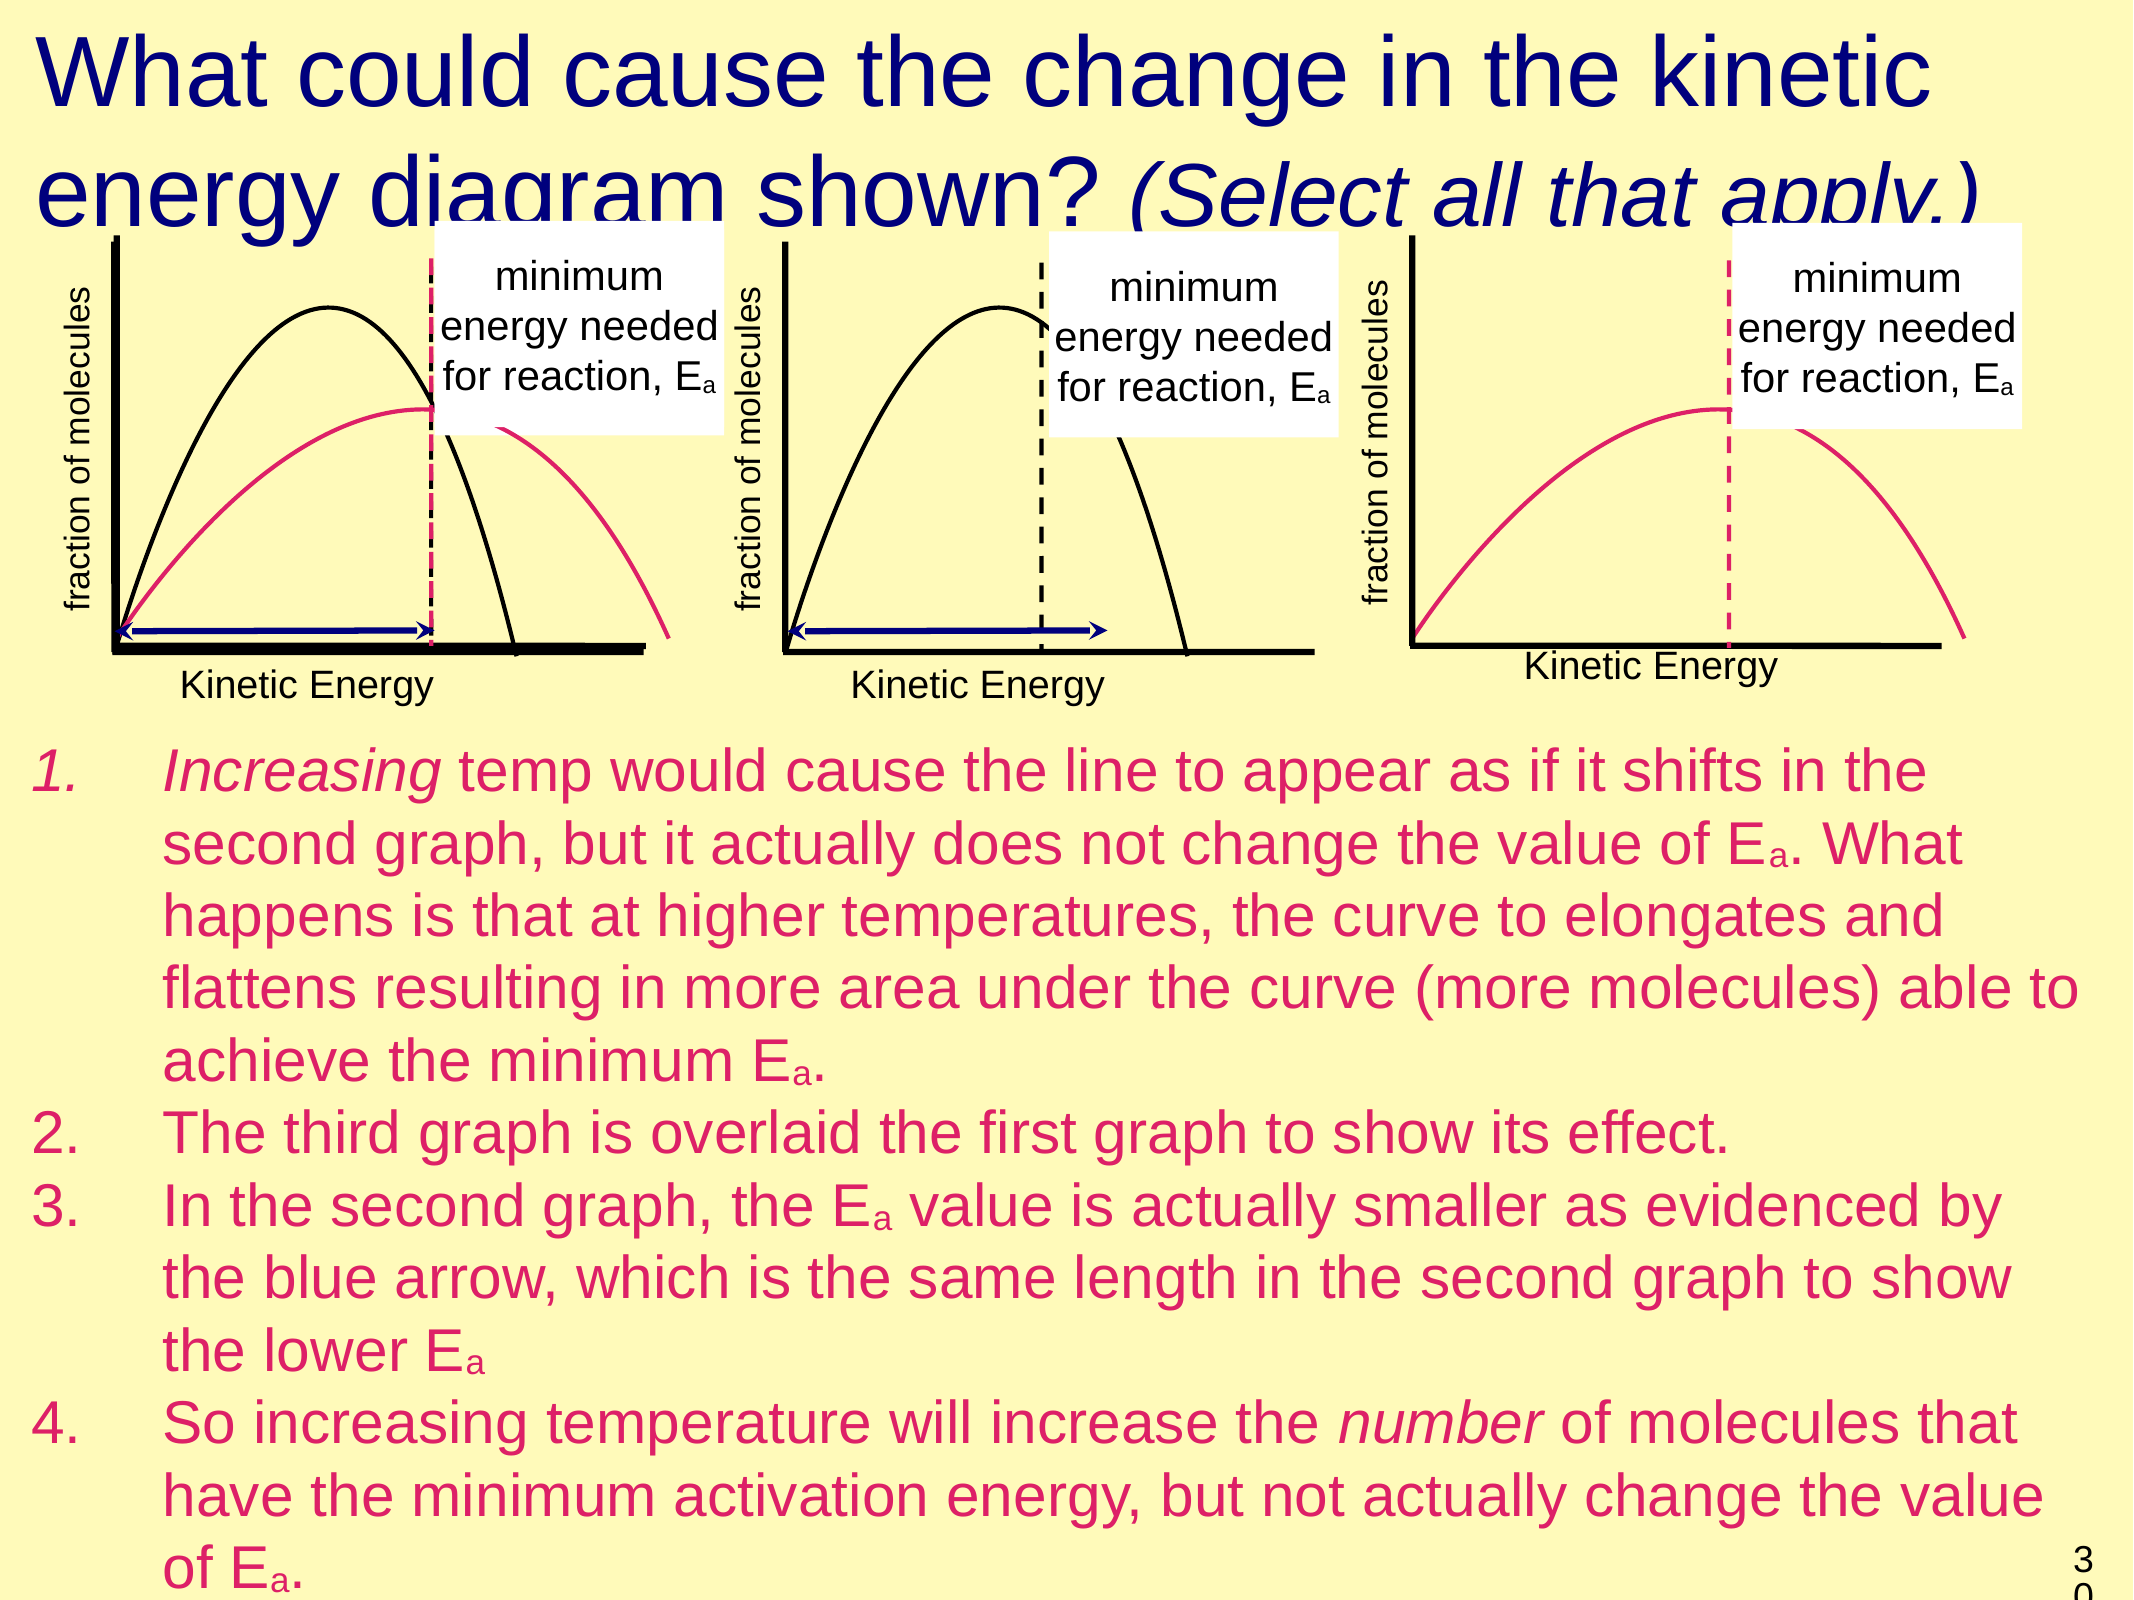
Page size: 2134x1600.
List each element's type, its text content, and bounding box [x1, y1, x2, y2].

title What could cause the change in the kinetic energy diagram shown? (Select all that apply.) [26, 0, 2107, 241]
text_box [717, 230, 1340, 713]
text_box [431, 220, 725, 647]
list Increasing temp would cause the line to appear as if it shifts in the second graph, but it actually does not change the value of Ea. What happens is that at higher temperatures, the curve to elongates and flattens resulting in more area under the curve (more molecules) able to achieve the minimum Ea. The third graph is overlaid the first graph to show its effect. In the second graph, the Ea value is actually smaller as evidenced by the blue arrow, which is the same length in the second graph to show the lower Ea So increasing temperature will increase the number of molecules that have the minimum activation energy, but not actually change the value of Ea. [22, 722, 2109, 1580]
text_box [46, 228, 712, 713]
slide_number 30 [2057, 1526, 2120, 1586]
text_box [1344, 222, 2023, 694]
